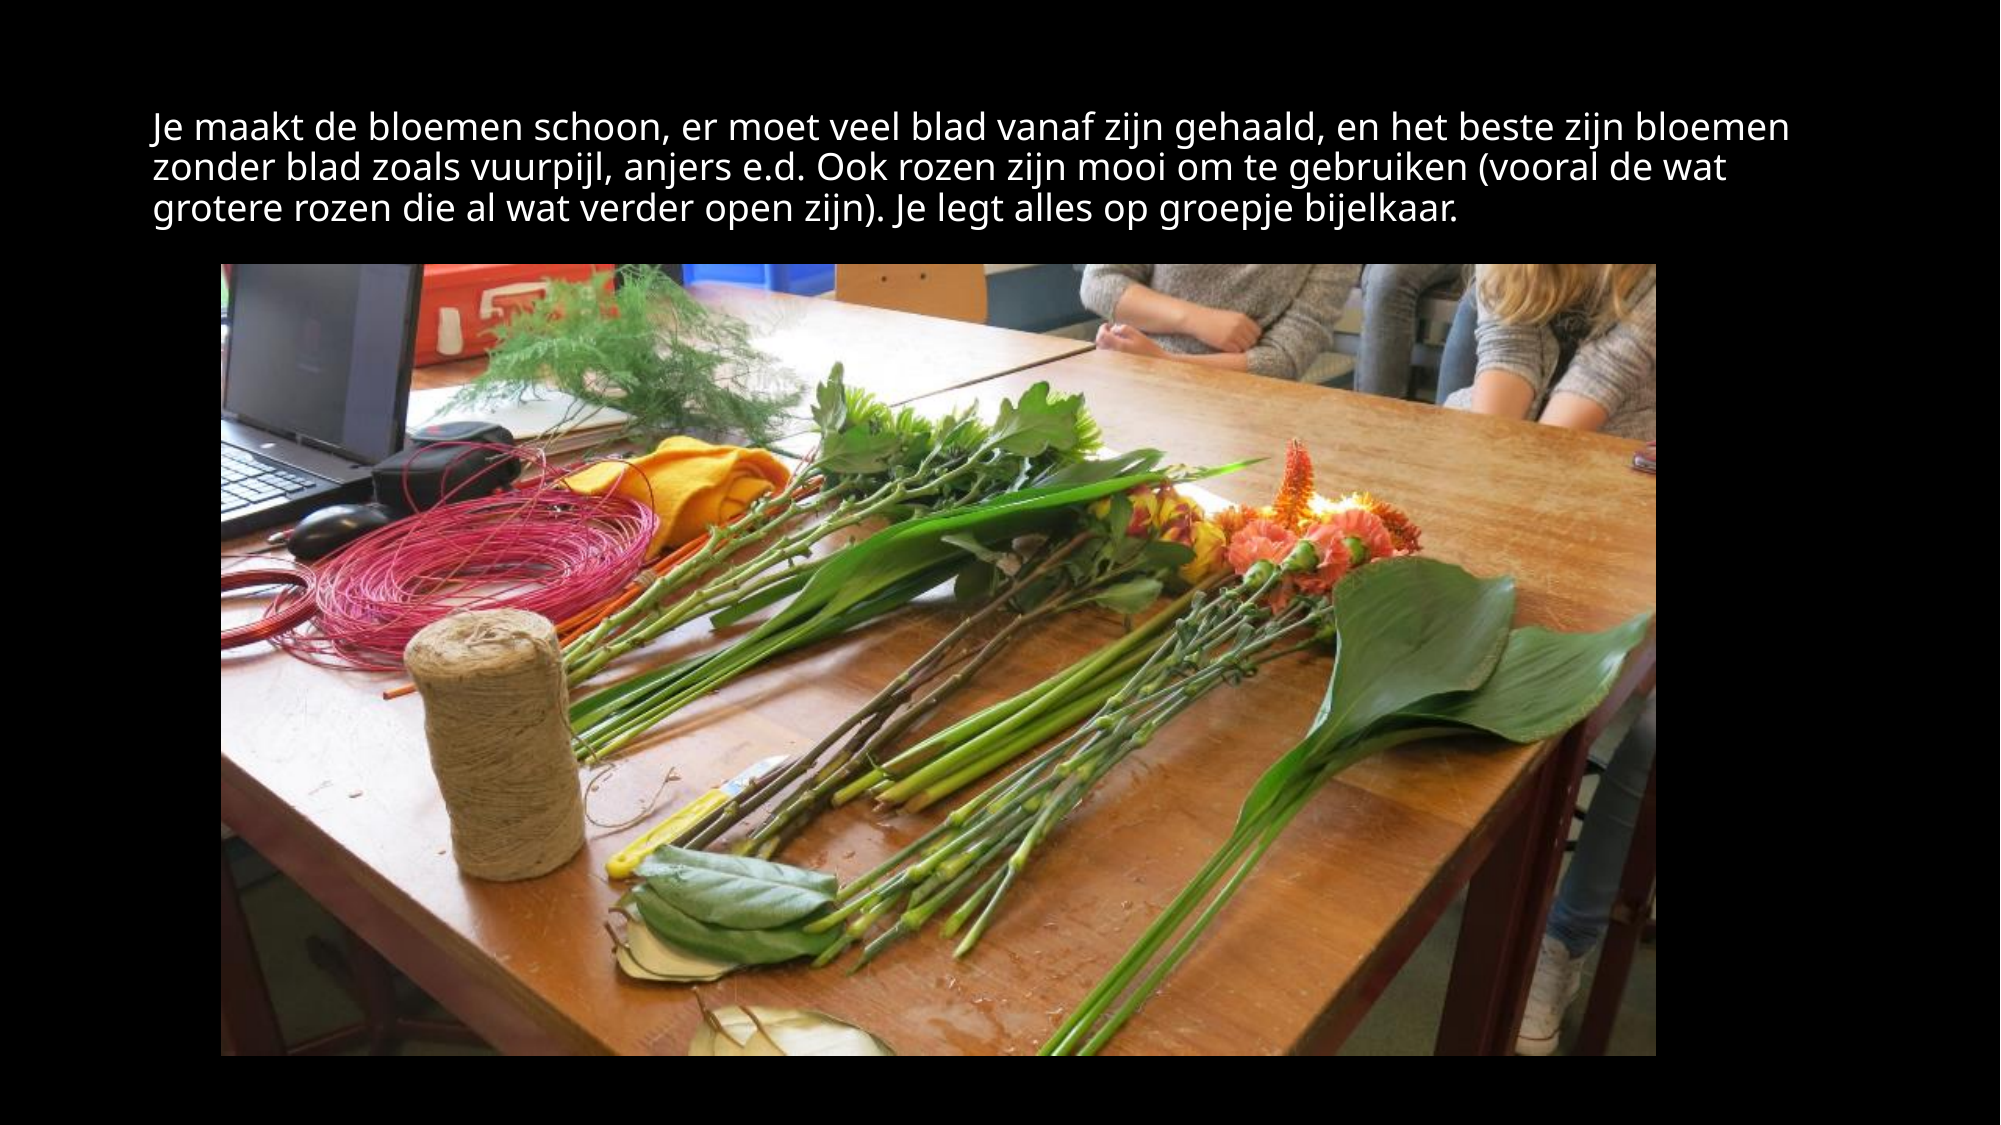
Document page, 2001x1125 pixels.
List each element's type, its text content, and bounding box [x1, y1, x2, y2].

picture [221, 264, 1656, 1056]
title Je maakt de bloemen schoon, er moet veel blad vanaf zijn gehaald, en het beste zijn bloemen zonder blad zoals vuurpijl, anjers e.d. Ook rozen zijn mooi om te gebruiken (vooral de wat grotere rozen die al wat verder open zijn). Je legt alles op groepje bijelkaar. [137, 59, 1863, 278]
